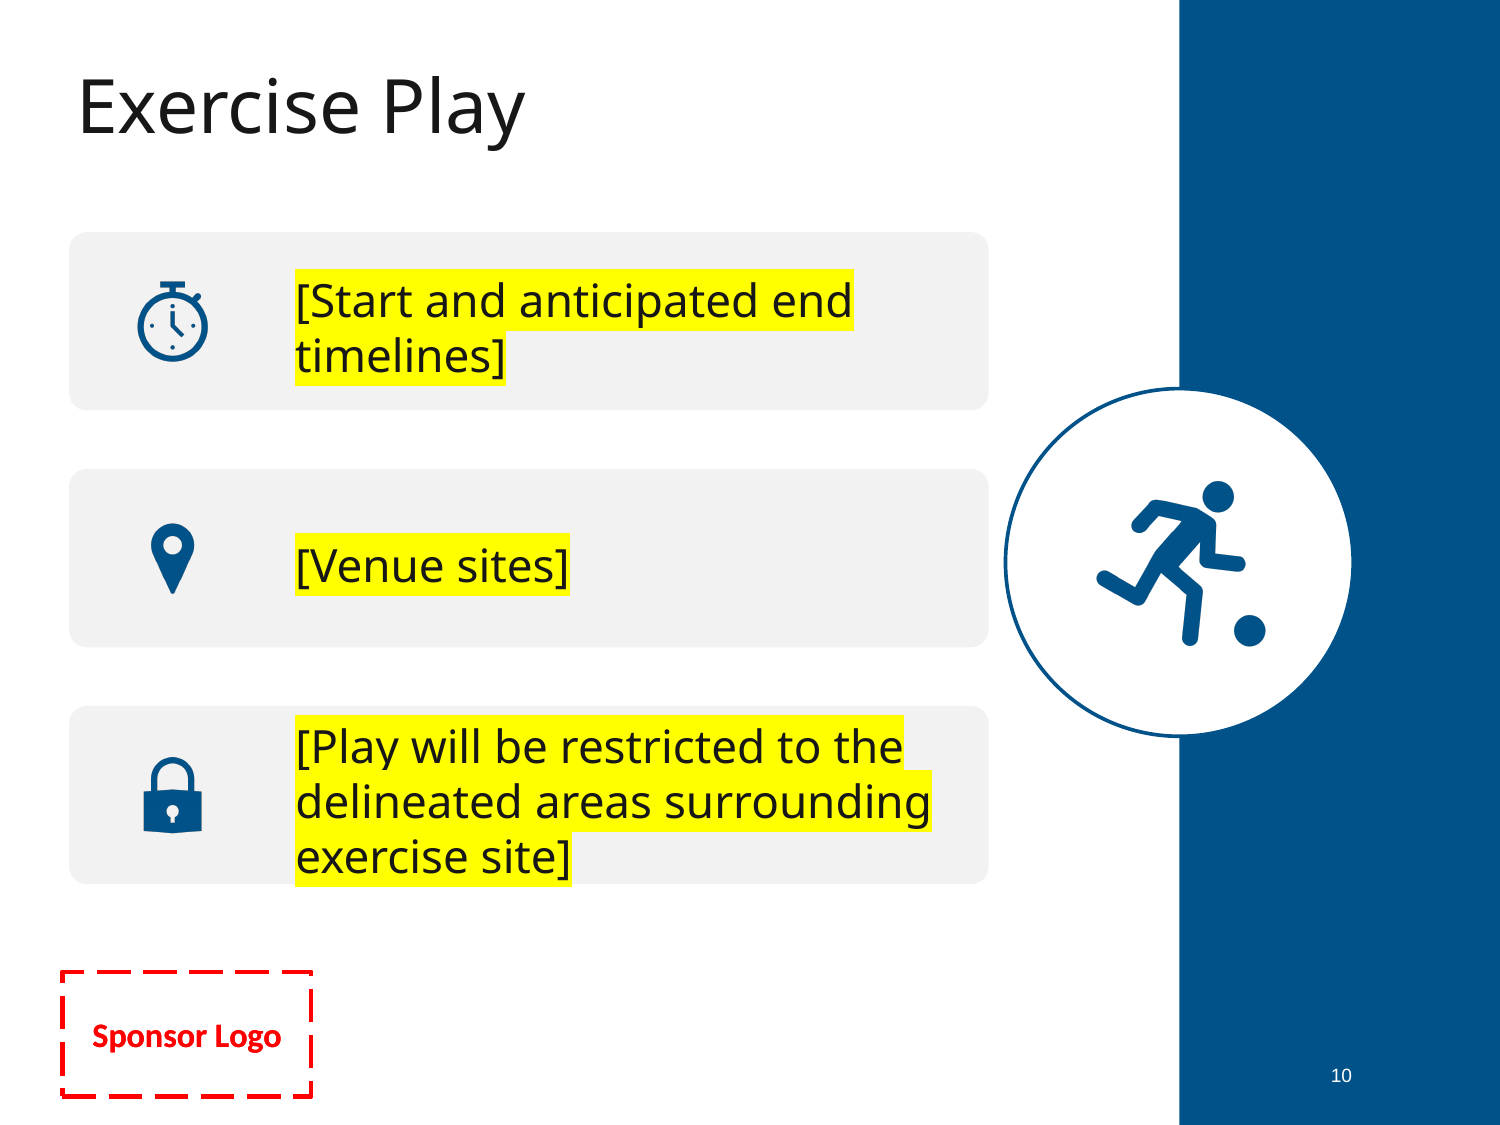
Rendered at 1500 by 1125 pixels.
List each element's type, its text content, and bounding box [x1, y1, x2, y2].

text_box [1177, 0, 1500, 1125]
title Exercise Play [61, 21, 981, 186]
slide_number 10 [1242, 1052, 1368, 1098]
picture [1086, 469, 1275, 658]
text_box [1003, 386, 1356, 739]
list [68, 231, 989, 897]
